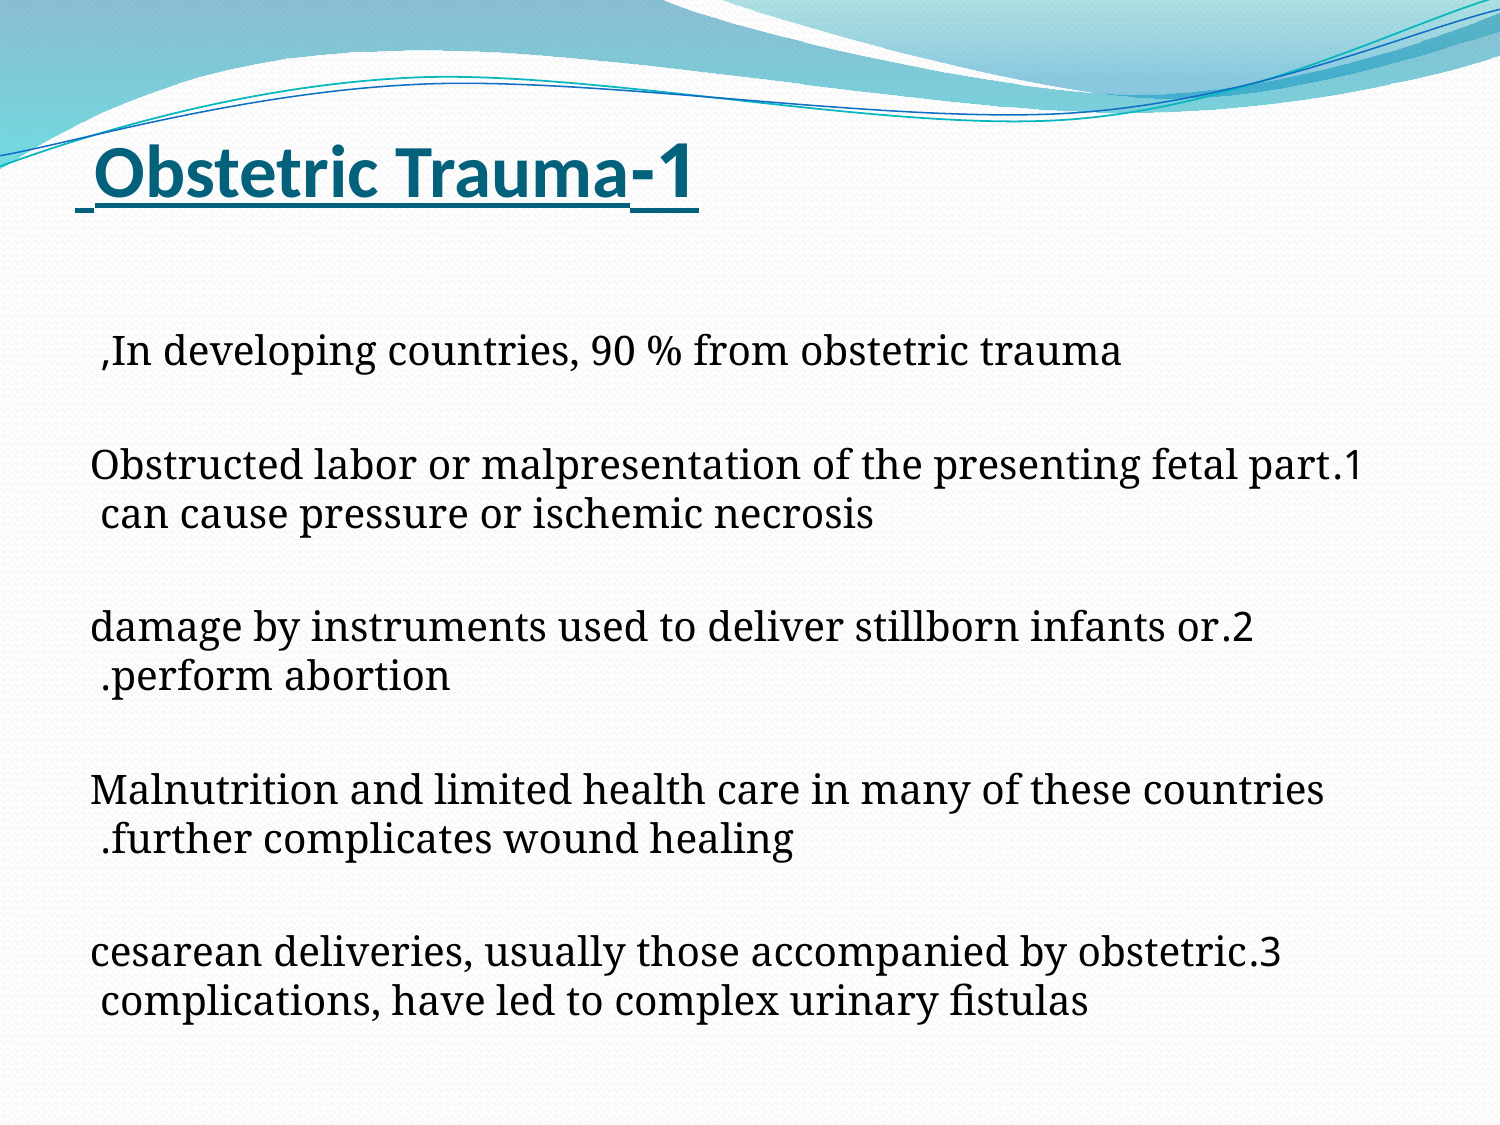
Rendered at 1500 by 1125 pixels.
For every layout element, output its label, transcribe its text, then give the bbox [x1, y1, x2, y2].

title 1-Obstetric Trauma [75, 115, 1425, 303]
list In developing countries, 90 % from obstetric trauma, 1.Obstructed labor or malpresentation of the presenting fetal part can cause pressure or ischemic necrosis 2.damage by instruments used to deliver stillborn infants or perform abortion. Malnutrition and limited health care in many of these countries further complicates wound healing. 3.cesarean deliveries, usually those accompanied by obstetric complications, have led to complex urinary fistulas [75, 317, 1425, 1038]
